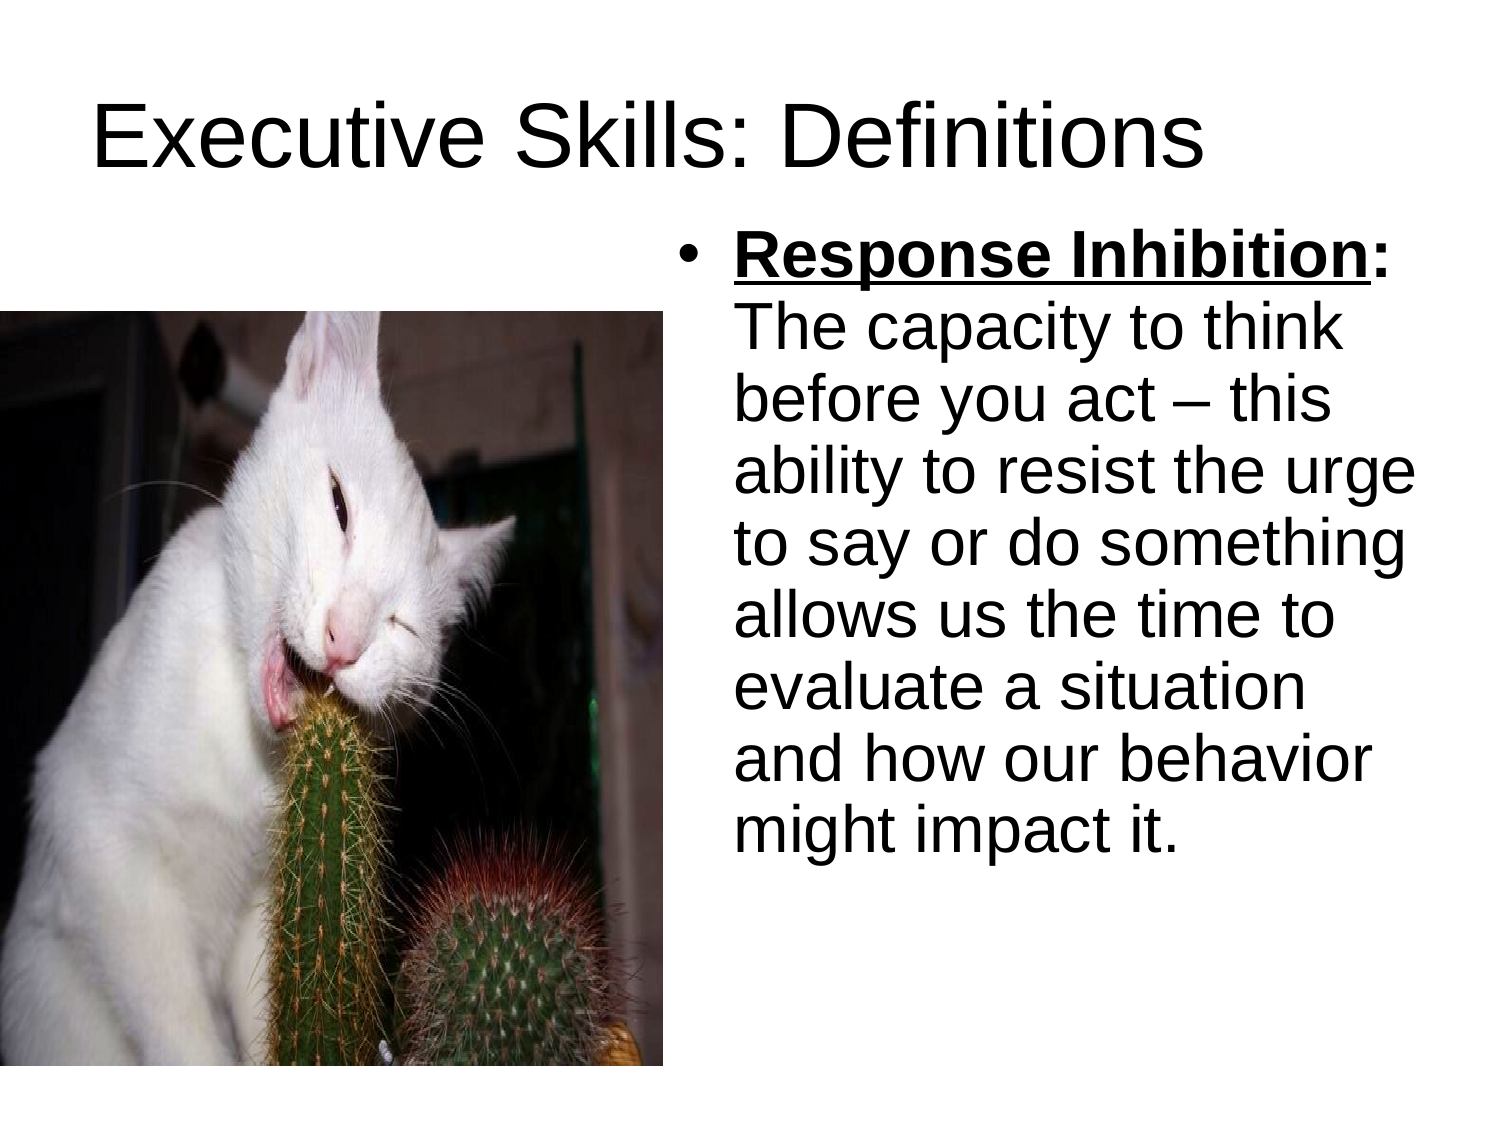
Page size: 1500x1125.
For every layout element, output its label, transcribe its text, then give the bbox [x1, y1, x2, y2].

picture [0, 311, 663, 1066]
list Response Inhibition: The capacity to think before you act – this ability to resist the urge to say or do something allows us the time to evaluate a situation and how our behavior might impact it. [662, 212, 1450, 988]
title Executive Skills: Definitions [35, 37, 1263, 225]
